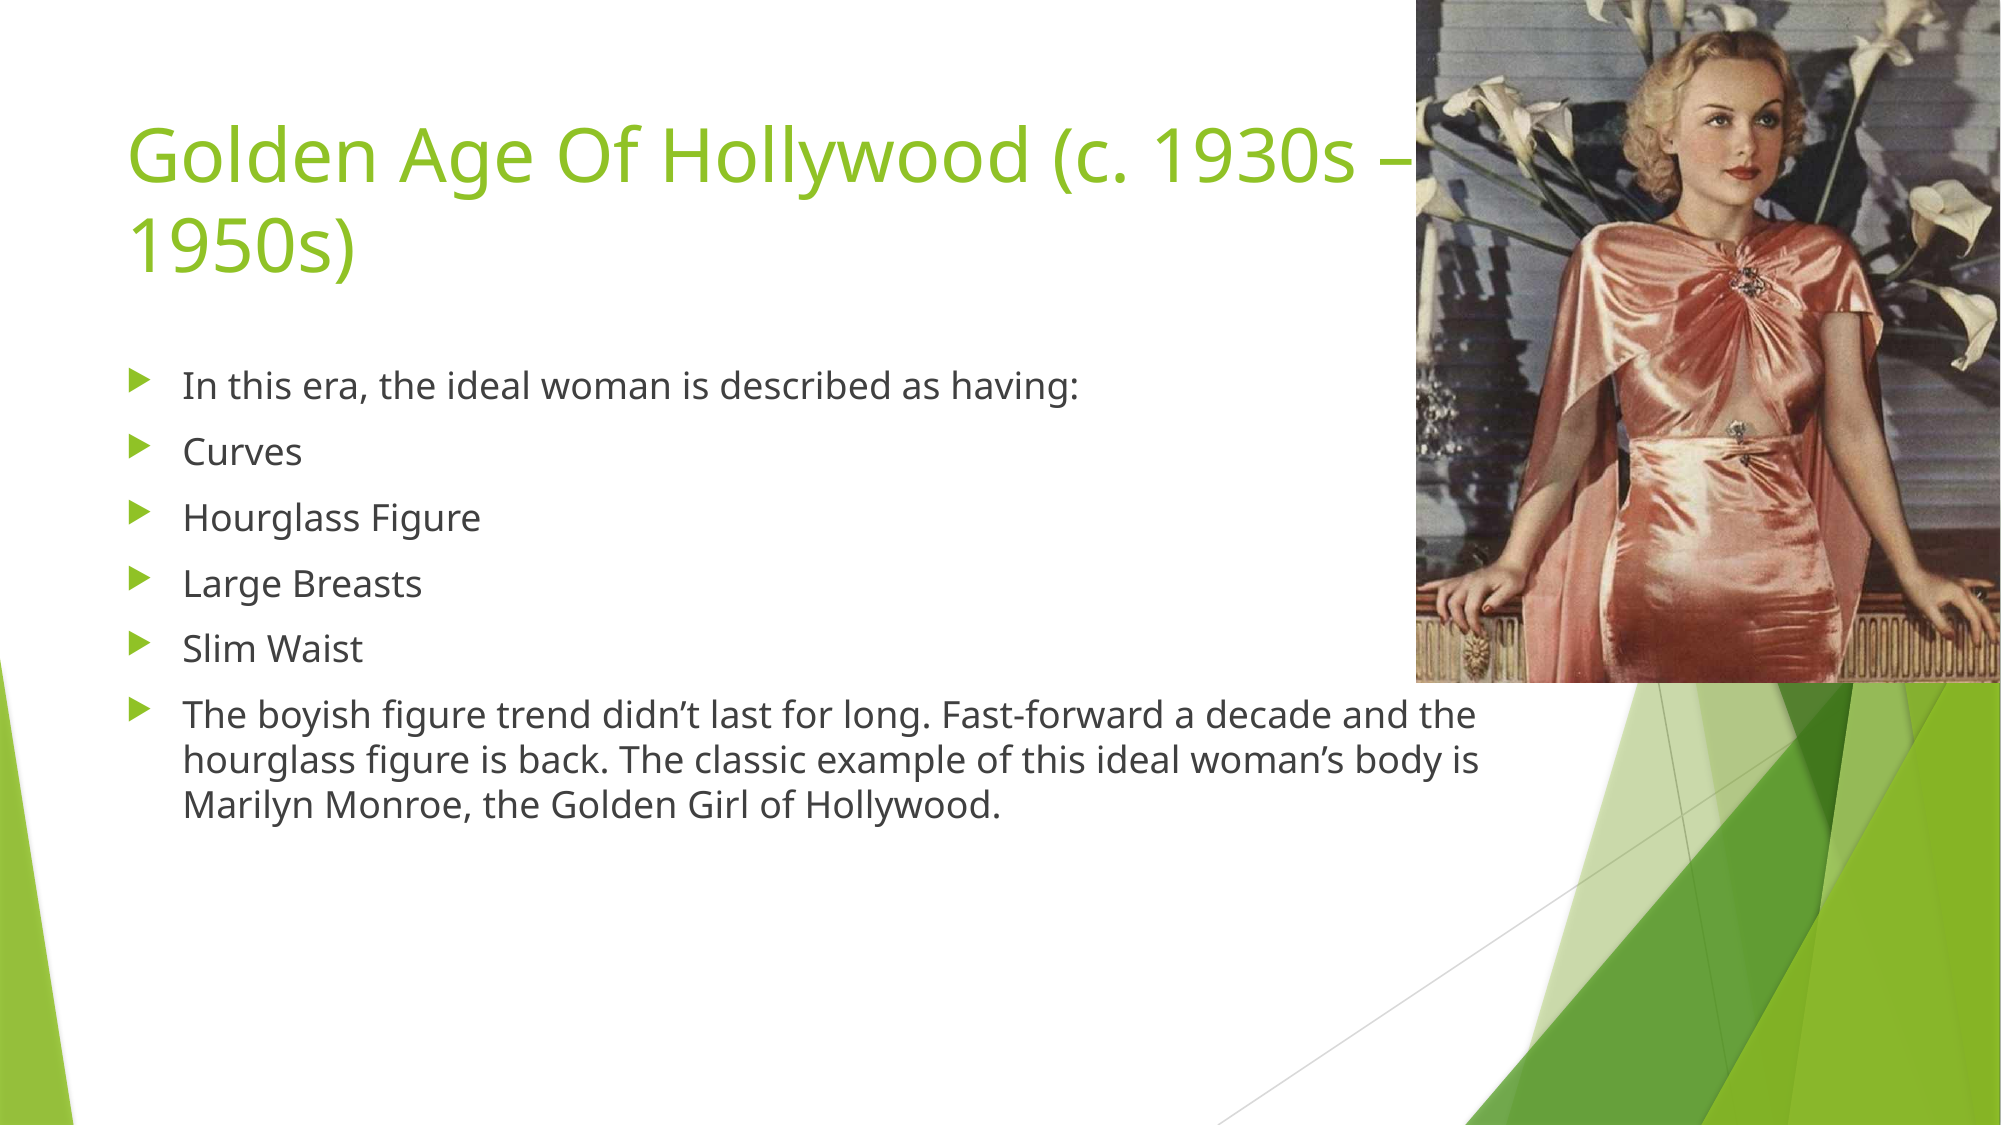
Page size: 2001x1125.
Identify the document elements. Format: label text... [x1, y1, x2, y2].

list In this era, the ideal woman is described as having: Curves Hourglass Figure Large Breasts Slim Waist The boyish figure trend didn’t last for long. Fast-forward a decade and the hourglass figure is back. The classic example of this ideal woman’s body is Marilyn Monroe, the Golden Girl of Hollywood. [111, 354, 1522, 992]
title Golden Age Of Hollywood (c. 1930s – 1950s) [111, 99, 1411, 317]
picture [1416, 0, 2000, 683]
